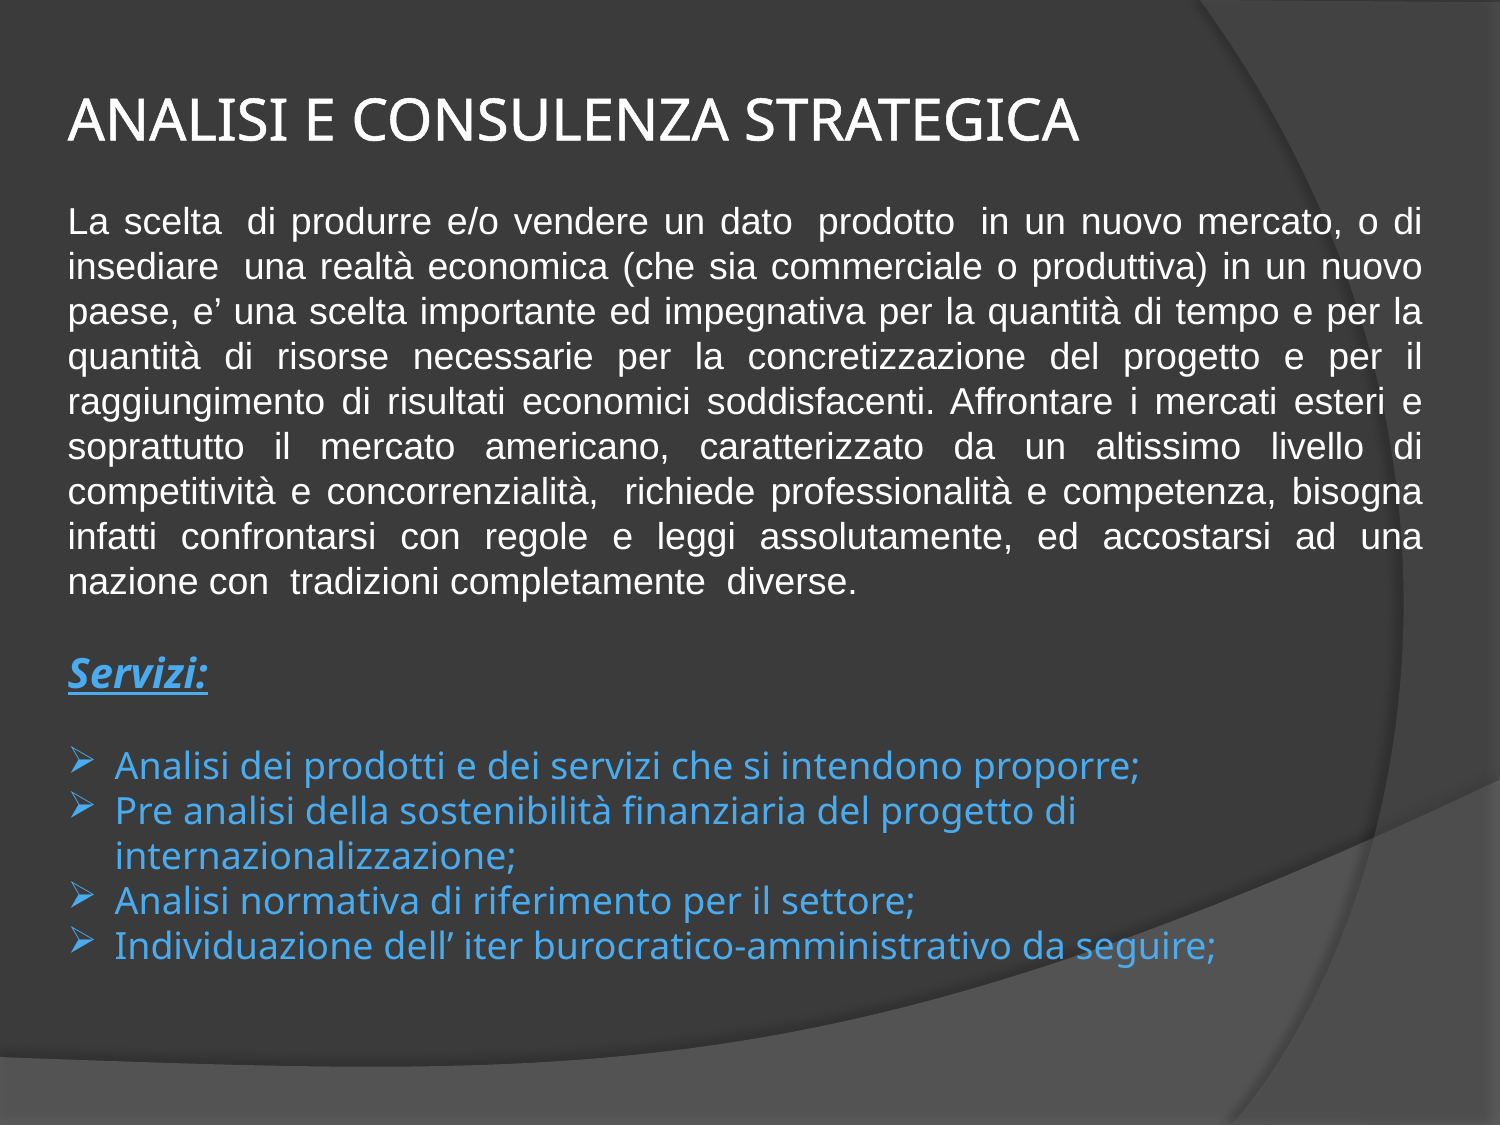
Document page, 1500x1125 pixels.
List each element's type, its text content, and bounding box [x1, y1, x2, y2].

text_box ANALISI E CONSULENZA STRATEGICA La scelta di produrre e/o vendere un dato prodotto in un nuovo mercato, o di insediare una realtà economica (che sia commerciale o produttiva) in un nuovo paese, e’ una scelta importante ed impegnativa per la quantità di tempo e per la quantità di risorse necessarie per la concretizzazione del progetto e per il raggiungimento di risultati economici soddisfacenti. Affrontare i mercati esteri e soprattutto il mercato americano, caratterizzato da un altissimo livello di competitività e concorrenzialità, richiede professionalità e competenza, bisogna infatti confrontarsi con regole e leggi assolutamente, ed accostarsi ad una nazione con tradizioni completamente diverse. Servizi: Analisi dei prodotti e dei servizi che si intendono proporre; Pre analisi della sostenibilità finanziaria del progetto di internazionalizzazione; Analisi normativa di riferimento per il settore; Individuazione dell’ iter burocratico-amministrativo da seguire; [53, 0, 1438, 1125]
